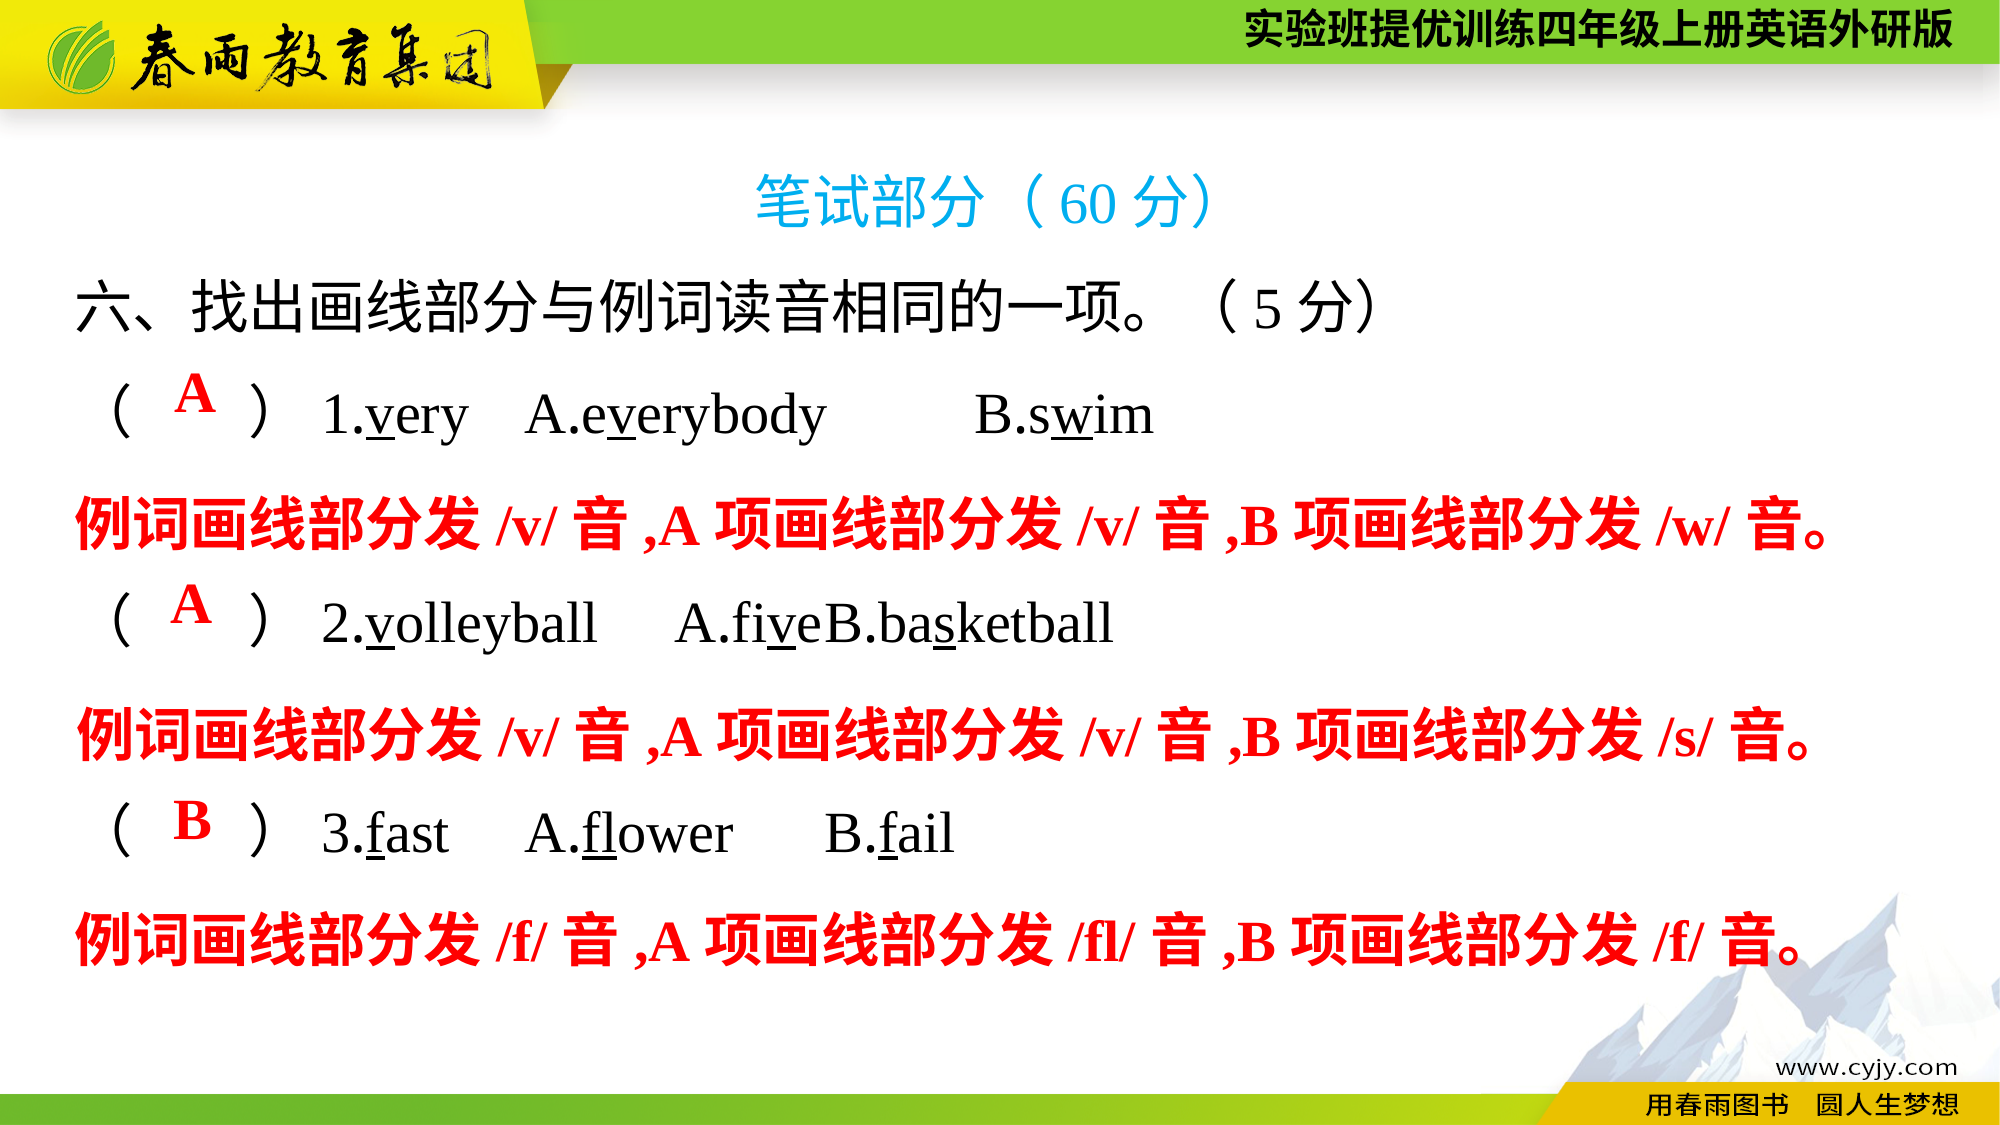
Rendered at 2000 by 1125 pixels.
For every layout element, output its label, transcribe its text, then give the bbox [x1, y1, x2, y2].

text_box A [155, 558, 228, 643]
list 笔试部分（60分） 六、找出画线部分与例词读音相同的一项。（5分） （ ）1.very A.everybody B.swim （ ）2.volleyball A.five B.basketball （ ）3.fast A.flower B.fail [59, 122, 1944, 444]
list 笔试部分（60分） 六、找出画线部分与例词读音相同的一项。（5分） （ ）1.very A.everybody B.swim （ ）2.volleyball A.five B.basketball （ ）3.fast A.flower B.fail [59, 981, 1944, 986]
text_box 例词画线部分发/v/音,A项画线部分发/v/音,B项画线部分发/w/音。 [59, 444, 1944, 565]
picture [0, 0, 2000, 1125]
text_box B [158, 773, 227, 859]
list 笔试部分（60分） 六、找出画线部分与例词读音相同的一项。（5分） （ ）1.very A.everybody B.swim （ ）2.volleyball A.five B.basketball （ ）3.fast A.flower B.fail [59, 565, 1944, 860]
text_box 例词画线部分发/f/音,A项画线部分发/fl/音,B项画线部分发/f/音。 [59, 860, 1944, 981]
text_box 例词画线部分发/v/音,A项画线部分发/v/音,B项画线部分发/s/音。 [61, 655, 1946, 776]
text_box A [159, 346, 232, 432]
